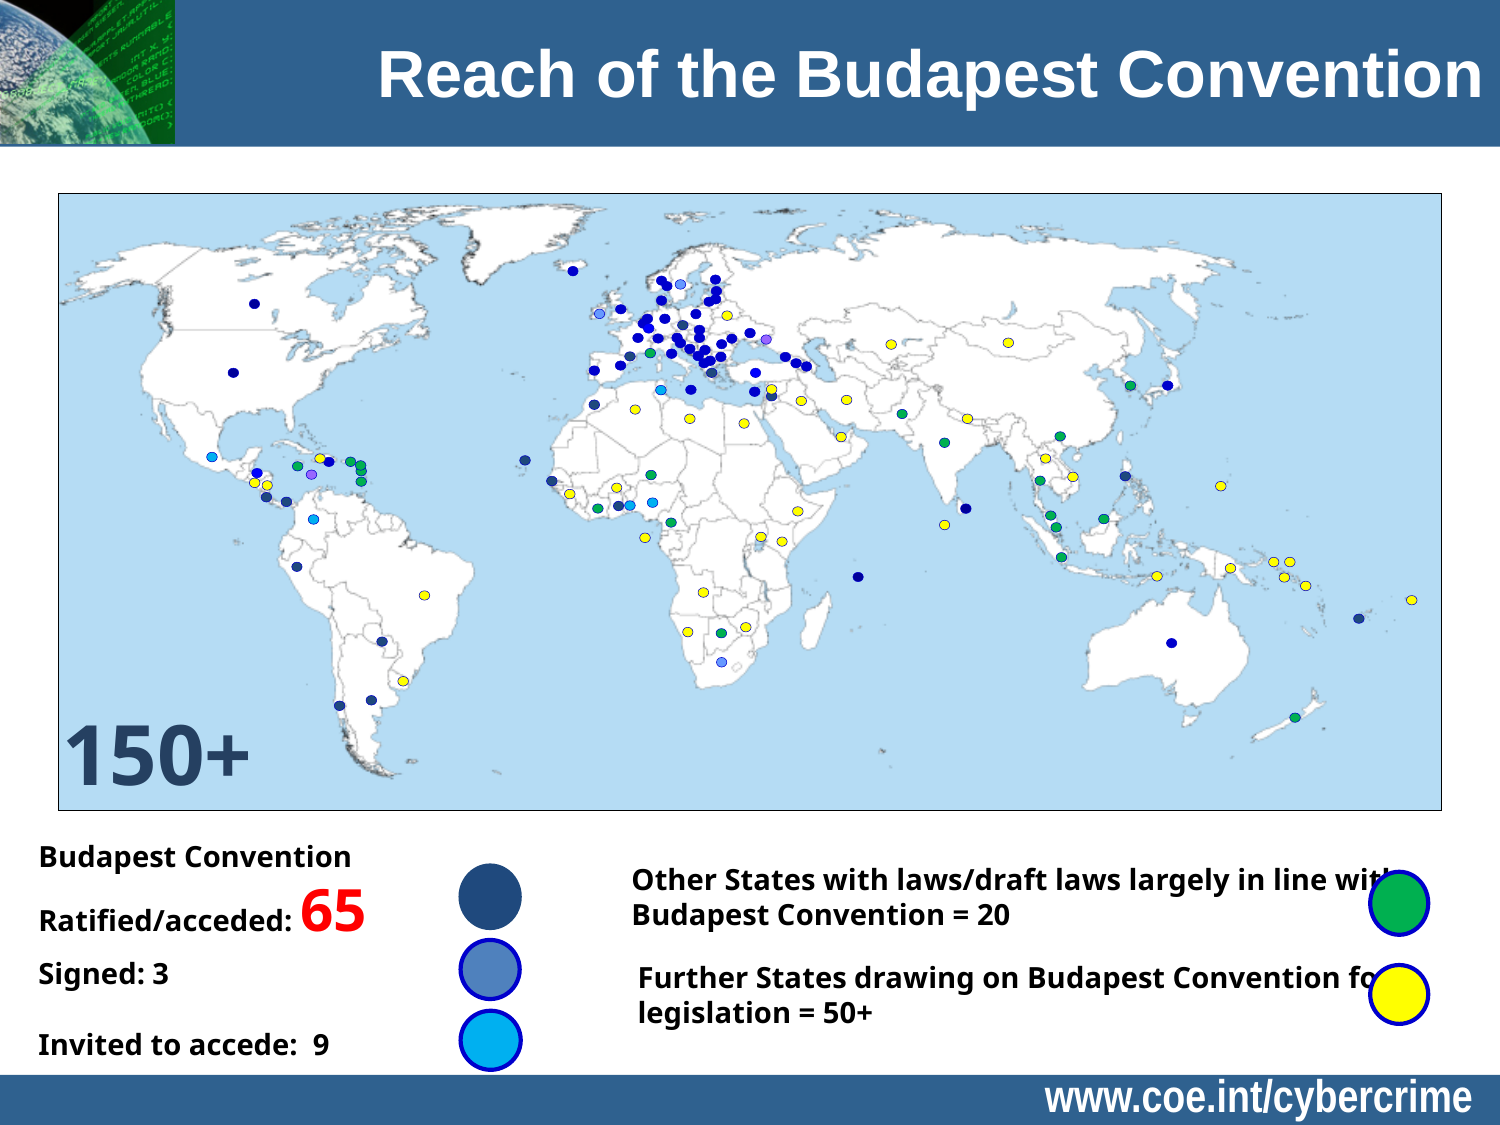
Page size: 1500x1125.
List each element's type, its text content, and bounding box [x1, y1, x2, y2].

picture [0, 0, 175, 144]
text_box 130+ [47, 594, 53, 694]
text_box [458, 863, 522, 931]
text_box 150+ [47, 694, 53, 810]
text_box Invited to accede: 9 [23, 1019, 475, 1069]
text_box Budapest Convention Ratified/acceded: 65 [23, 830, 477, 948]
text_box [1368, 869, 1431, 937]
text_box www.coe.int/cybercrime [1030, 1059, 1500, 1125]
text_box [0, 1073, 1030, 1125]
text_box Other States with laws/draft laws largely in line with Budapest Convention = 20 [616, 854, 1434, 939]
text_box Further States drawing on Budapest Convention for legislation = 50+ [622, 951, 1440, 1037]
text_box Reach of the Budapest Convention [177, 0, 1500, 149]
text_box [458, 937, 522, 1002]
text_box [1368, 962, 1431, 1026]
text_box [58, 193, 1442, 811]
text_box [458, 1008, 523, 1072]
text_box Signed: 3 [23, 948, 476, 999]
